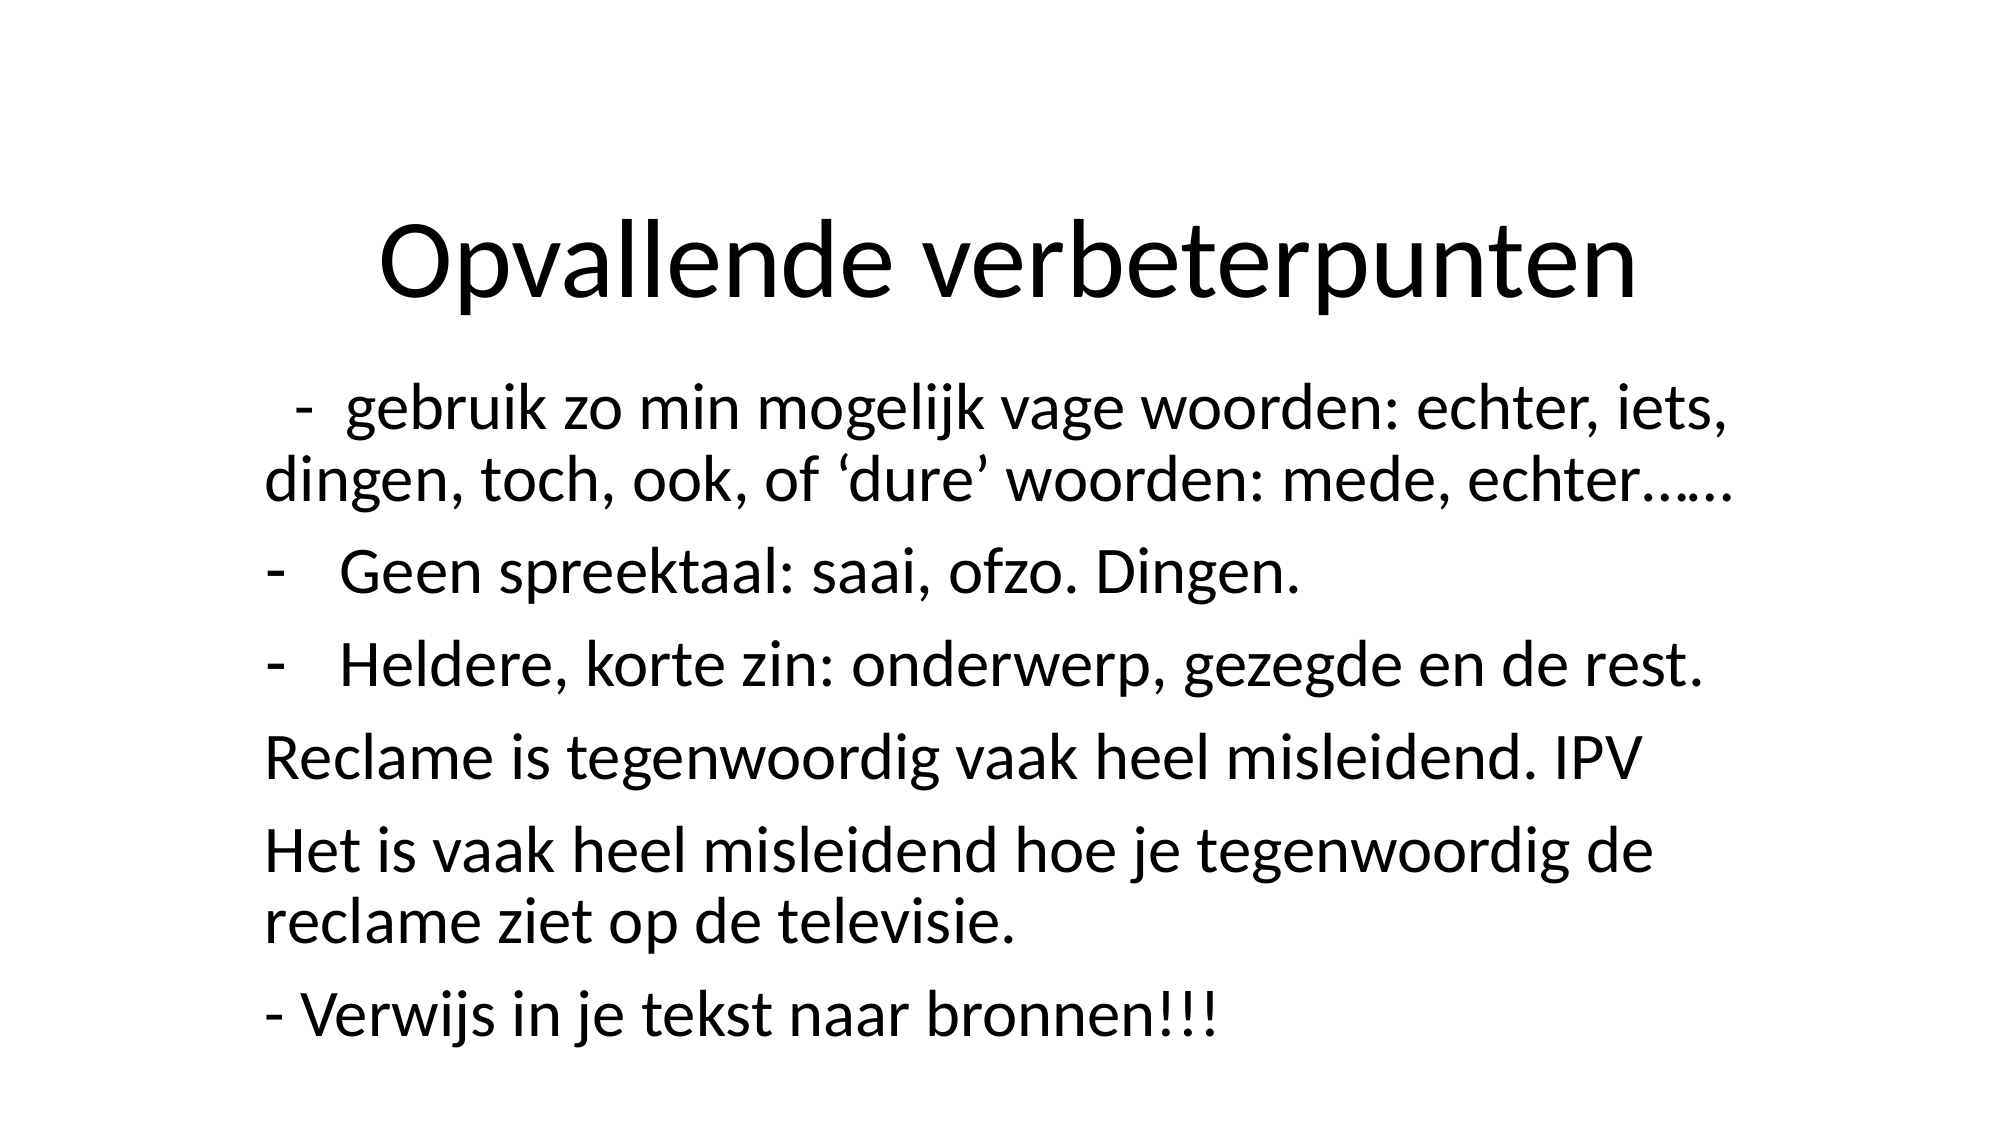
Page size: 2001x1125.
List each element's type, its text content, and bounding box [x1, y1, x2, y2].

subtitle - gebruik zo min mogelijk vage woorden: echter, iets, dingen, toch, ook, of ‘dure’ woorden: mede, echter…… Geen spreektaal: saai, ofzo. Dingen. Heldere, korte zin: onderwerp, gezegde en de rest. Reclame is tegenwoordig vaak heel misleidend. IPV Het is vaak heel misleidend hoe je tegenwoordig de reclame ziet op de televisie. - Verwijs in je tekst naar bronnen!!! [249, 364, 1849, 971]
title Opvallende verbeterpunten [249, 184, 1769, 330]
